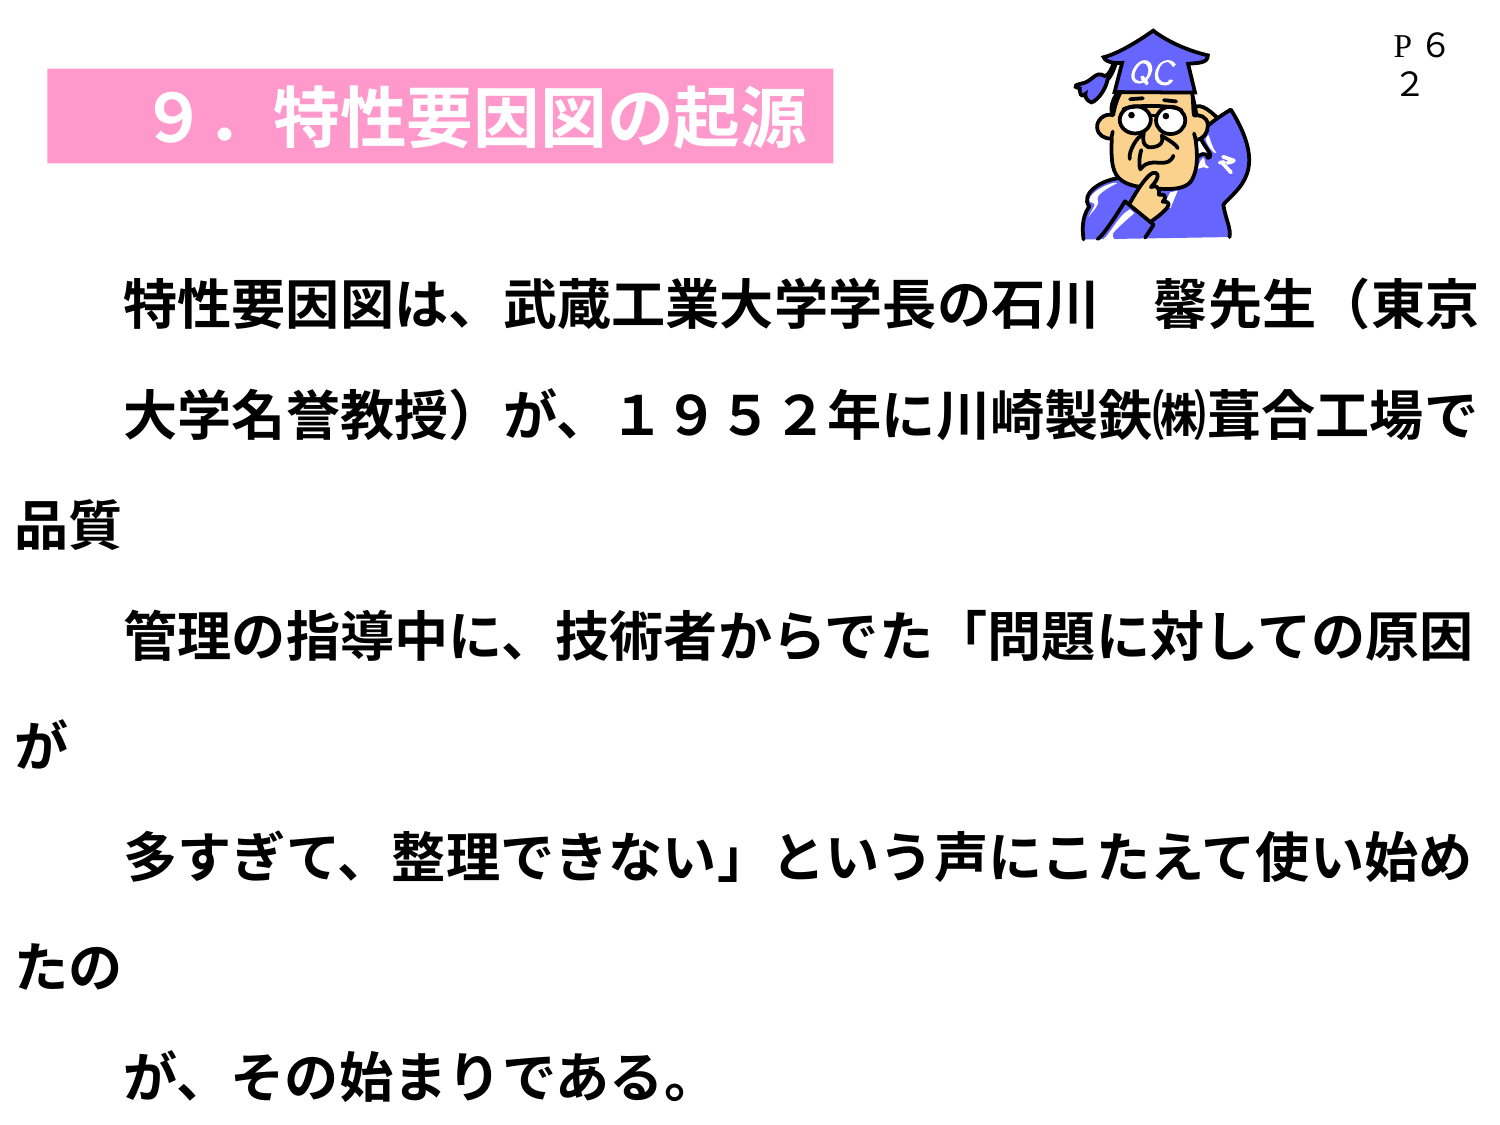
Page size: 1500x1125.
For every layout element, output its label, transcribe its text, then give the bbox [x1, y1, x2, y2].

text_box 特性要因図は、武蔵工業大学学長の石川 馨先生（東京 大学名誉教授）が、１９５２年に川崎製鉄㈱葺合工場で品質 管理の指導中に、技術者からでた「問題に対しての原因が 多すぎて、整理できない」という声にこたえて使い始めたの が、その始まりである。 その後、日本はもちろん外国でも “原因と結果の図”、 “イシカワ・ダイヤグラム”などとよばれ、広く使われている。 [0, 217, 1500, 921]
title [68, 147, 1344, 336]
text_box P６２ [1378, 16, 1500, 111]
text_box ９．特性要因図の起源 [47, 68, 834, 164]
text_box 特性要因図は、武蔵工業大学学長の石川 馨先生（東京 大学名誉教授）が、１９５２年に川崎製鉄㈱葺合工場で品質 管理の指導中に、技術者からでた「問題に対しての原因が 多すぎて、整理できない」という声にこたえて使い始めたの が、その始まりである。 その後、日本はもちろん外国でも “原因と結果の図”、 “イシカワ・ダイヤグラム”などとよばれ、広く使われている。 [0, 997, 1500, 1125]
picture [1065, 28, 1272, 242]
text_box [0, 921, 1500, 997]
